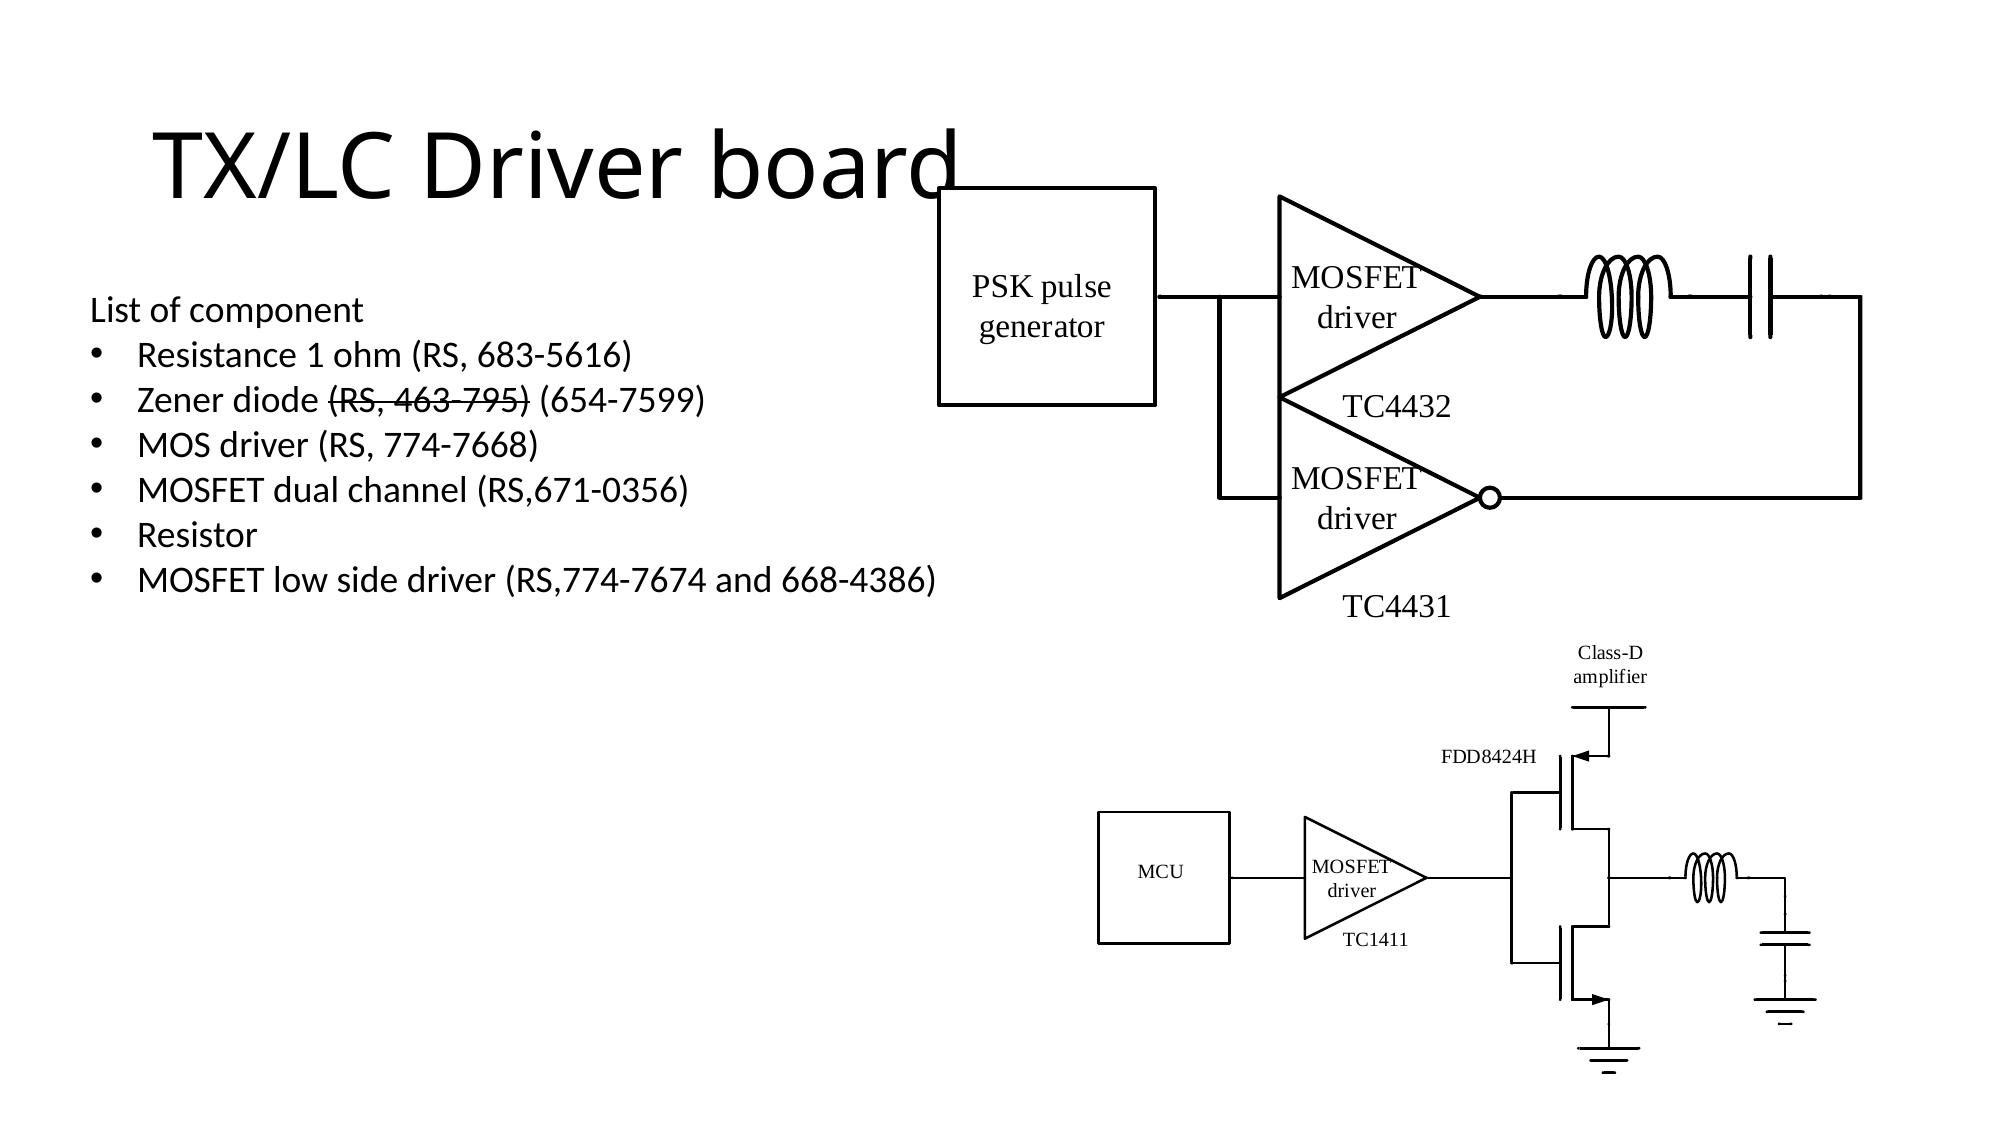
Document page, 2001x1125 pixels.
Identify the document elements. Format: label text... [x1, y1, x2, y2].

text_box List of component Resistance 1 ohm (RS, 683-5616) Zener diode (RS, 463-795) (654-7599) MOS driver (RS, 774-7668) MOSFET dual channel (RS,671-0356) Resistor MOSFET low side driver (RS,774-7674 and 668-4386) [75, 277, 933, 607]
title TX/LC Driver board [137, 59, 1863, 277]
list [1094, 642, 1817, 1074]
picture [933, 183, 1863, 642]
